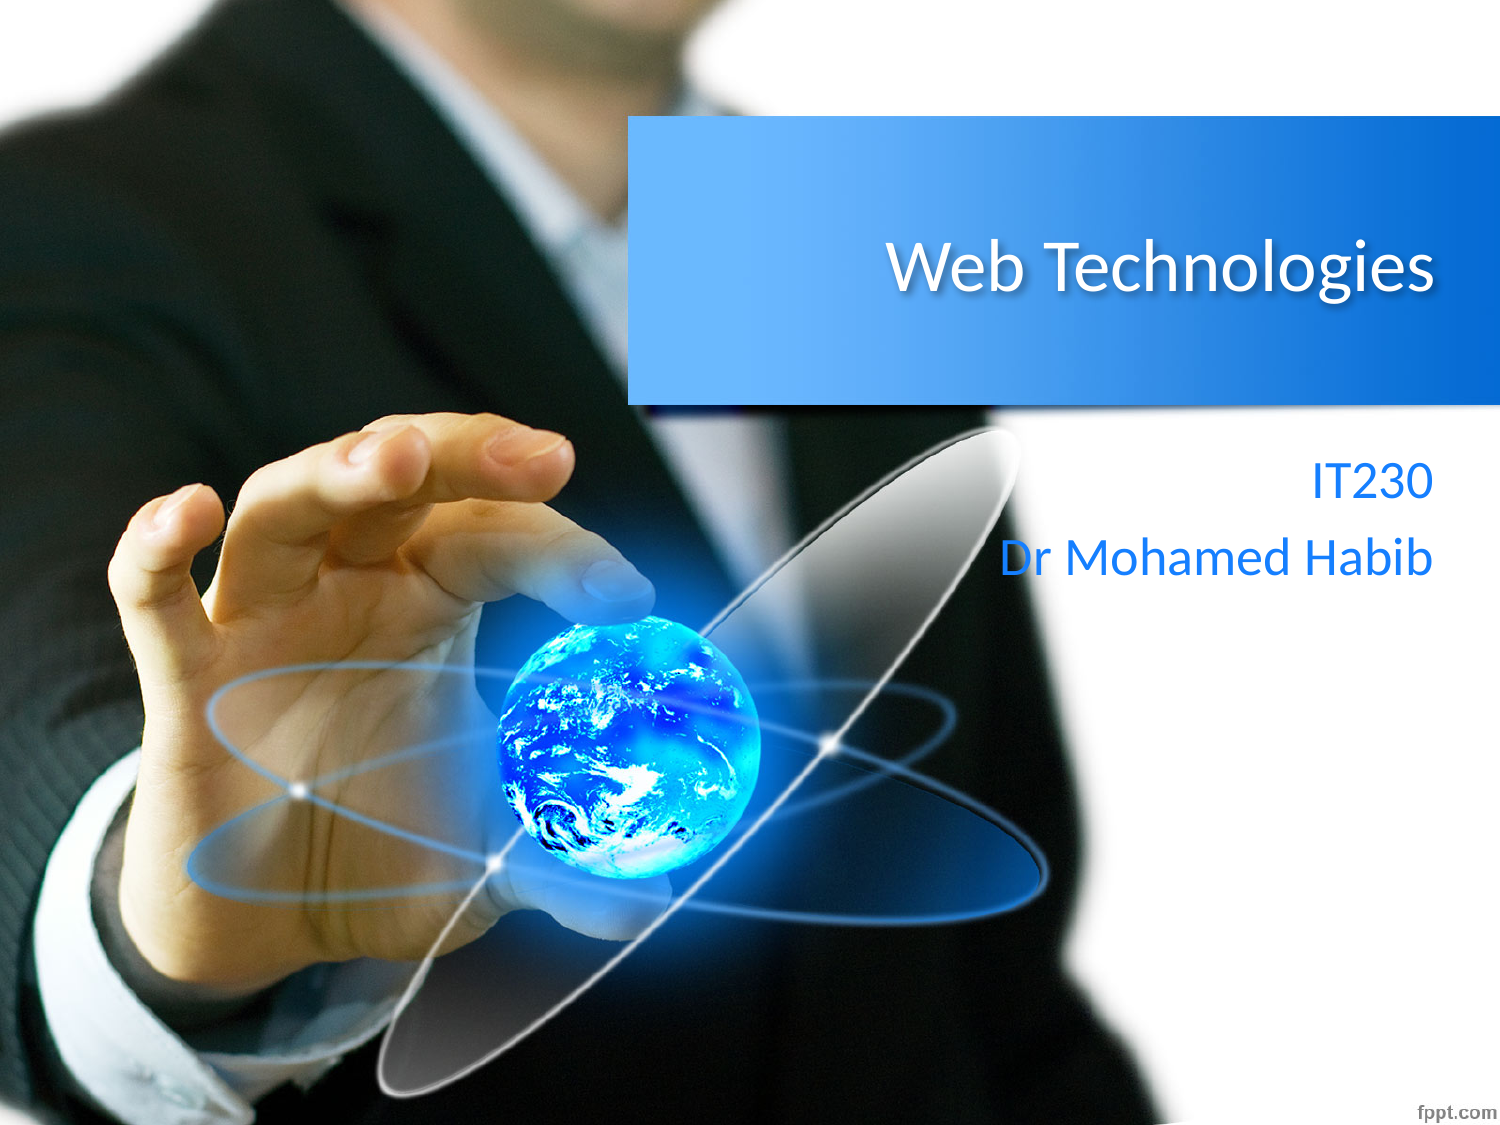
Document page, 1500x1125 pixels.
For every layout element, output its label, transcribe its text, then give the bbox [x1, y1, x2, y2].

subtitle IT230 Dr Mohamed Habib [399, 437, 1450, 613]
picture [0, 0, 1500, 1125]
title Web Technologies [724, 161, 1452, 363]
